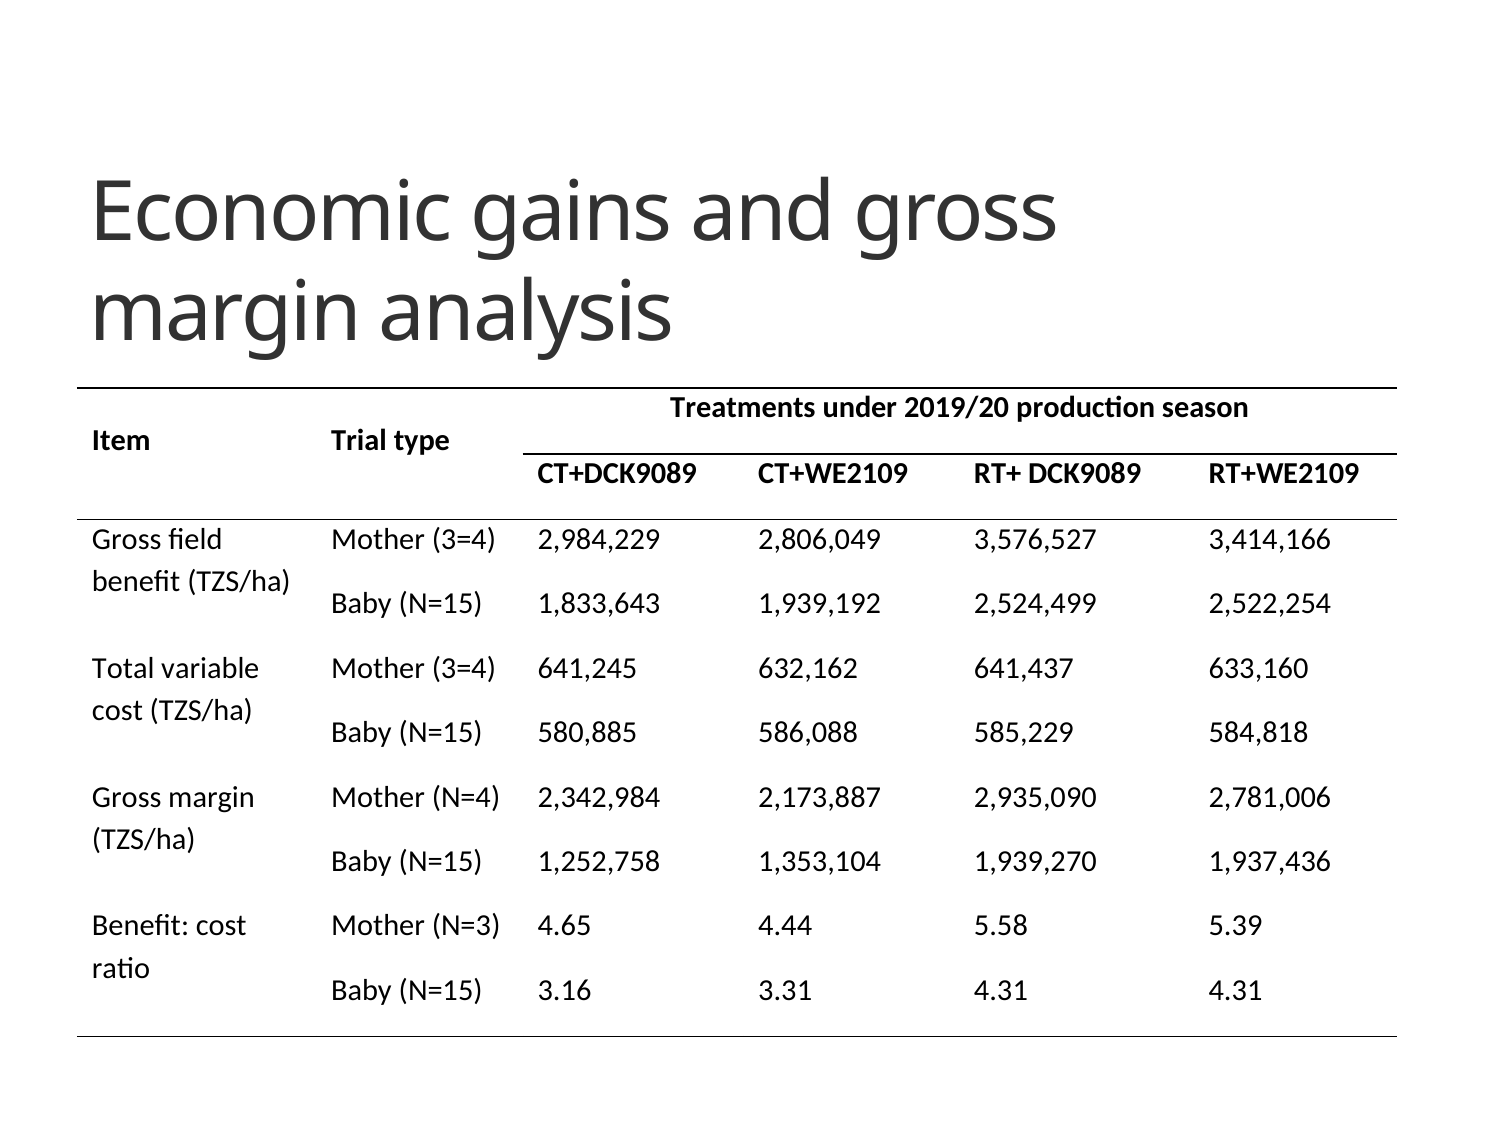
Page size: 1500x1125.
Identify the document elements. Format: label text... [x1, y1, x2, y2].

title Economic gains and gross margin analysis [75, 149, 1325, 300]
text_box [74, 386, 1400, 1109]
